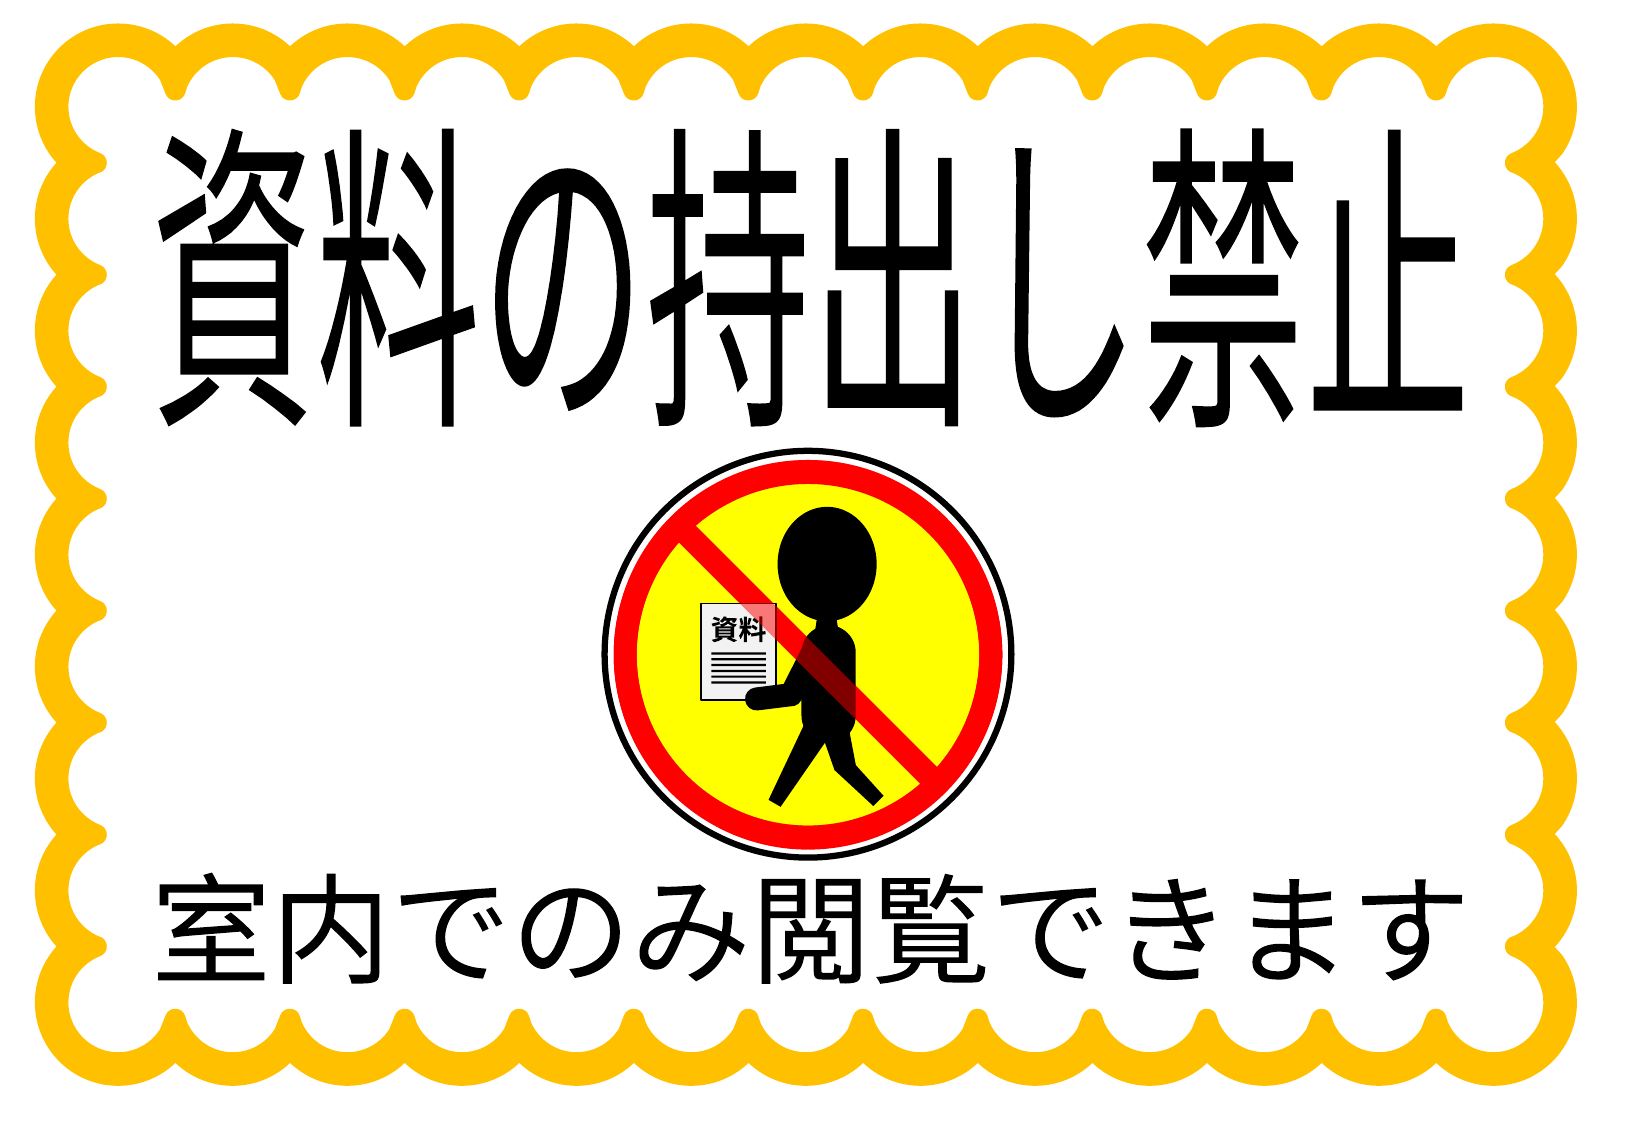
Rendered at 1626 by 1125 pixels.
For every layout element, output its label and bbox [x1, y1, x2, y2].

text_box [43, 31, 1569, 1078]
text_box [604, 450, 1012, 858]
